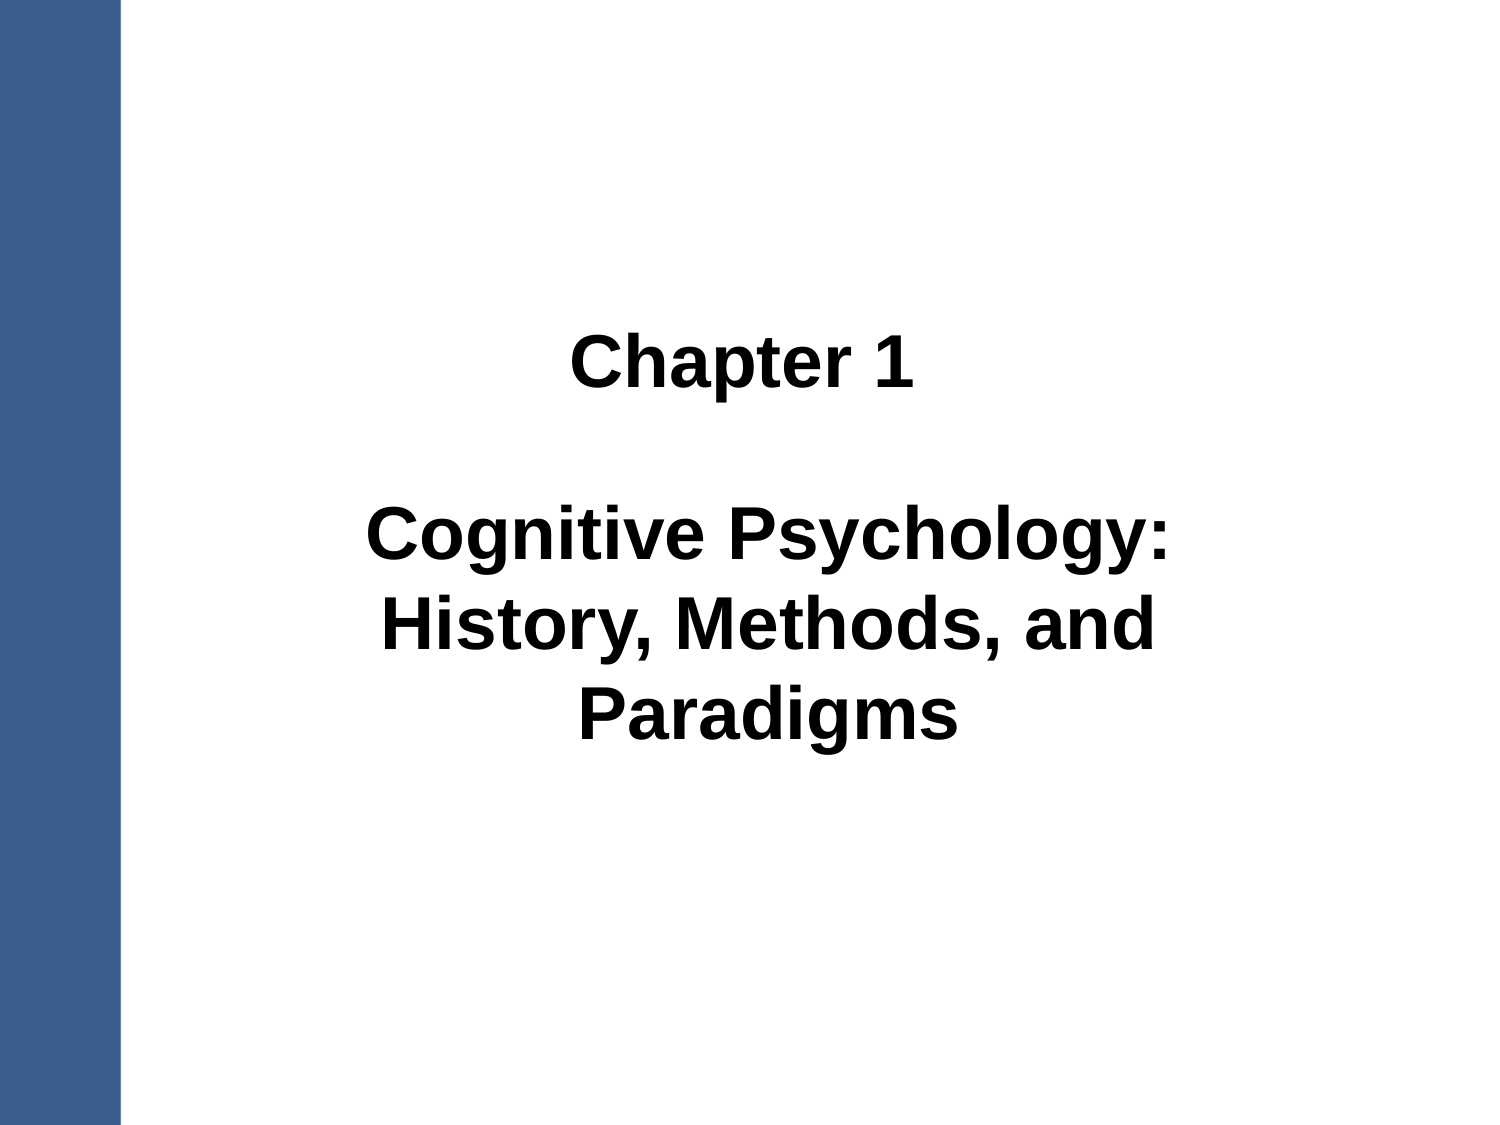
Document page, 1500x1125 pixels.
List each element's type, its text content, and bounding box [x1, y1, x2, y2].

picture [0, 0, 1500, 1125]
text_box Cognitive Psychology: History, Methods, and Paradigms [237, 476, 1302, 762]
title Chapter 1 [554, 288, 985, 434]
